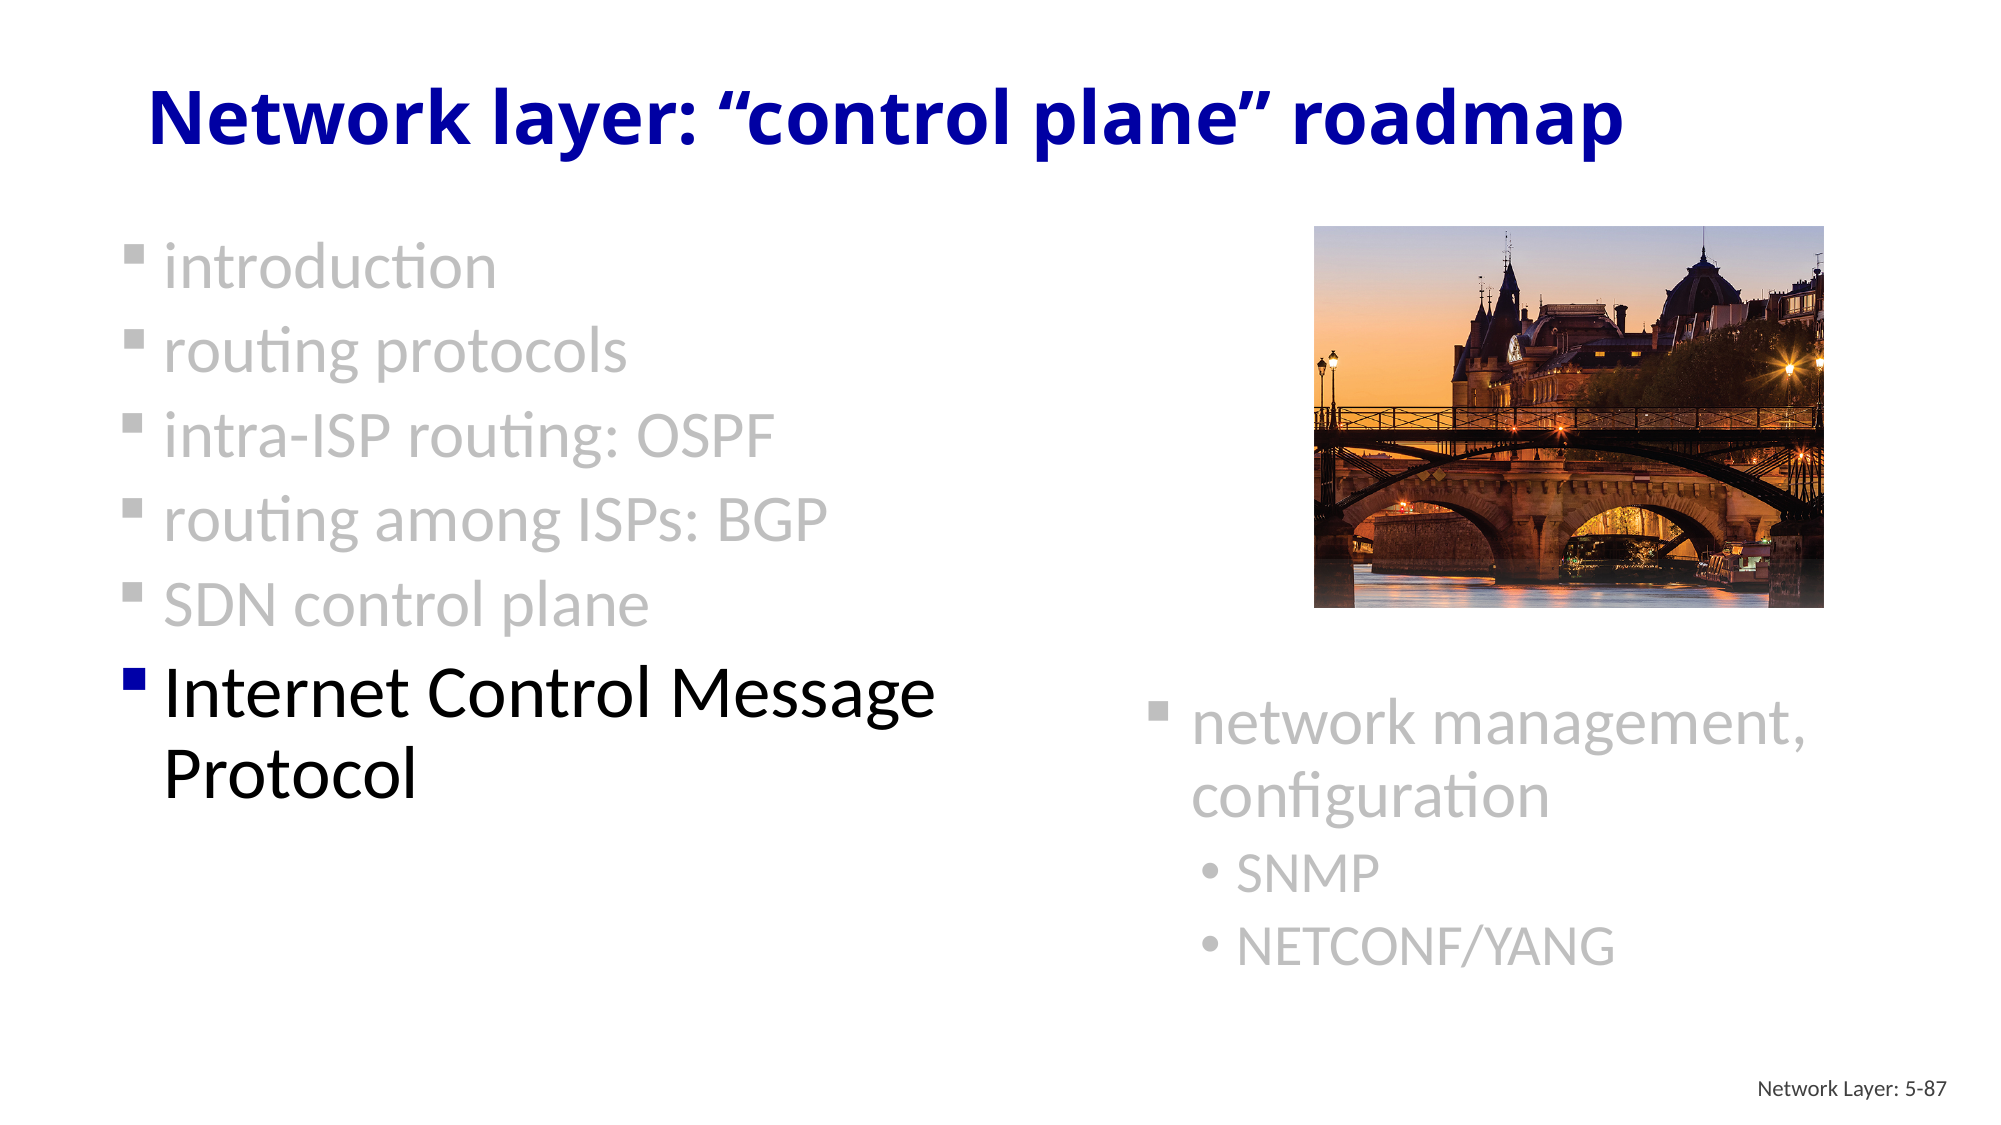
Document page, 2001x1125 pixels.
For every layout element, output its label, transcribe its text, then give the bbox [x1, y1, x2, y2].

text_box network management, configuration SNMP NETCONF/YANG [1109, 679, 1941, 998]
slide_number Network Layer: 5-87 [1512, 1056, 1963, 1117]
text_box introduction routing protocols intra-ISP routing: OSPF routing among ISPs: BGP SDN control plane Internet Control Message Protocol [102, 223, 1017, 1050]
title Network layer: “control plane” roadmap [131, 47, 1856, 195]
picture [1314, 226, 1824, 608]
